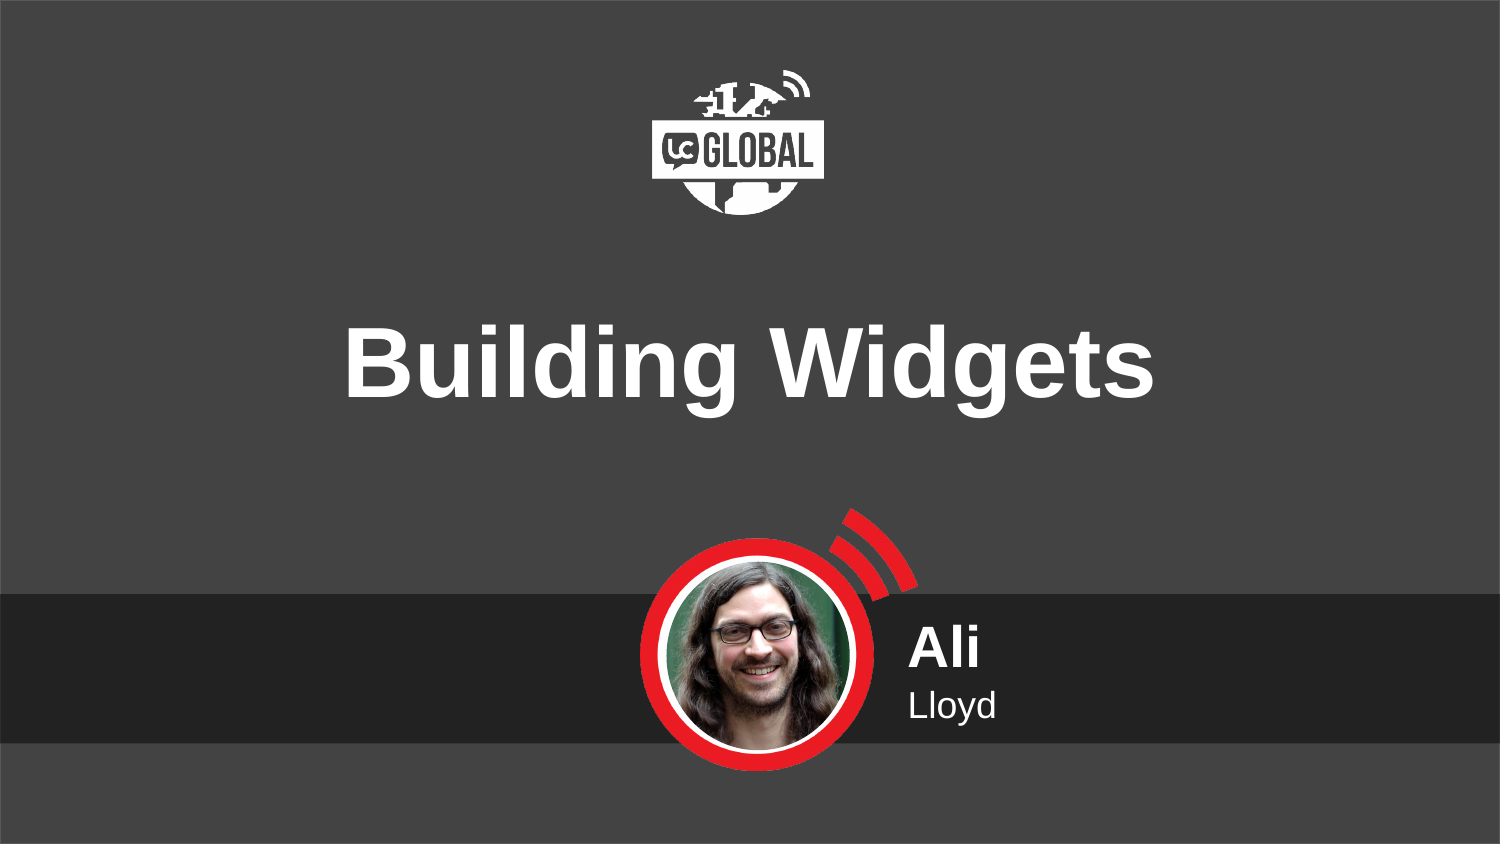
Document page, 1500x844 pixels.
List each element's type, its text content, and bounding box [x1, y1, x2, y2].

title Building Widgets [0, 219, 1500, 495]
subtitle Ali [892, 594, 1500, 658]
picture [652, 70, 824, 215]
picture [640, 508, 918, 771]
subtitle Lloyd [892, 658, 1500, 844]
